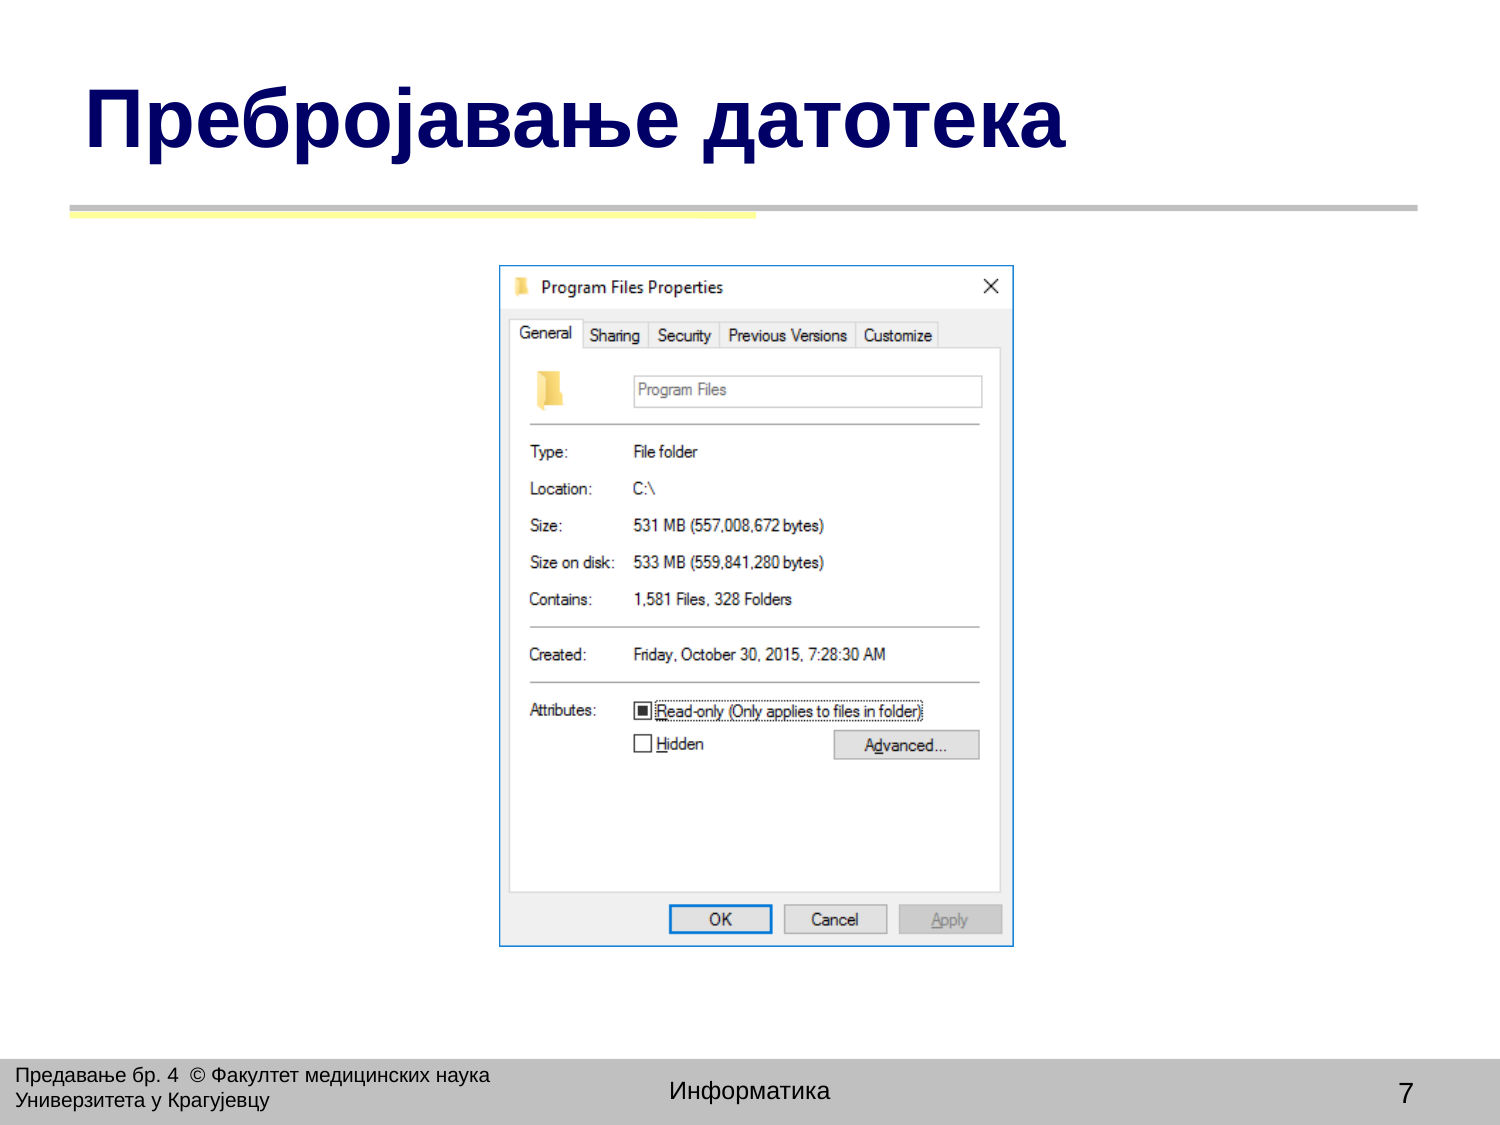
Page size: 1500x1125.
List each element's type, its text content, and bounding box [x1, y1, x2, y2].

slide_number Предавање бр. 4 © Факултет медицинских наука Универзитета у Крагујевцу [0, 1053, 602, 1108]
title Пребројавање датотека [69, 19, 1426, 208]
footer Информатика [512, 1066, 988, 1125]
picture [499, 265, 1014, 947]
slide_number 7 [1079, 1066, 1430, 1125]
